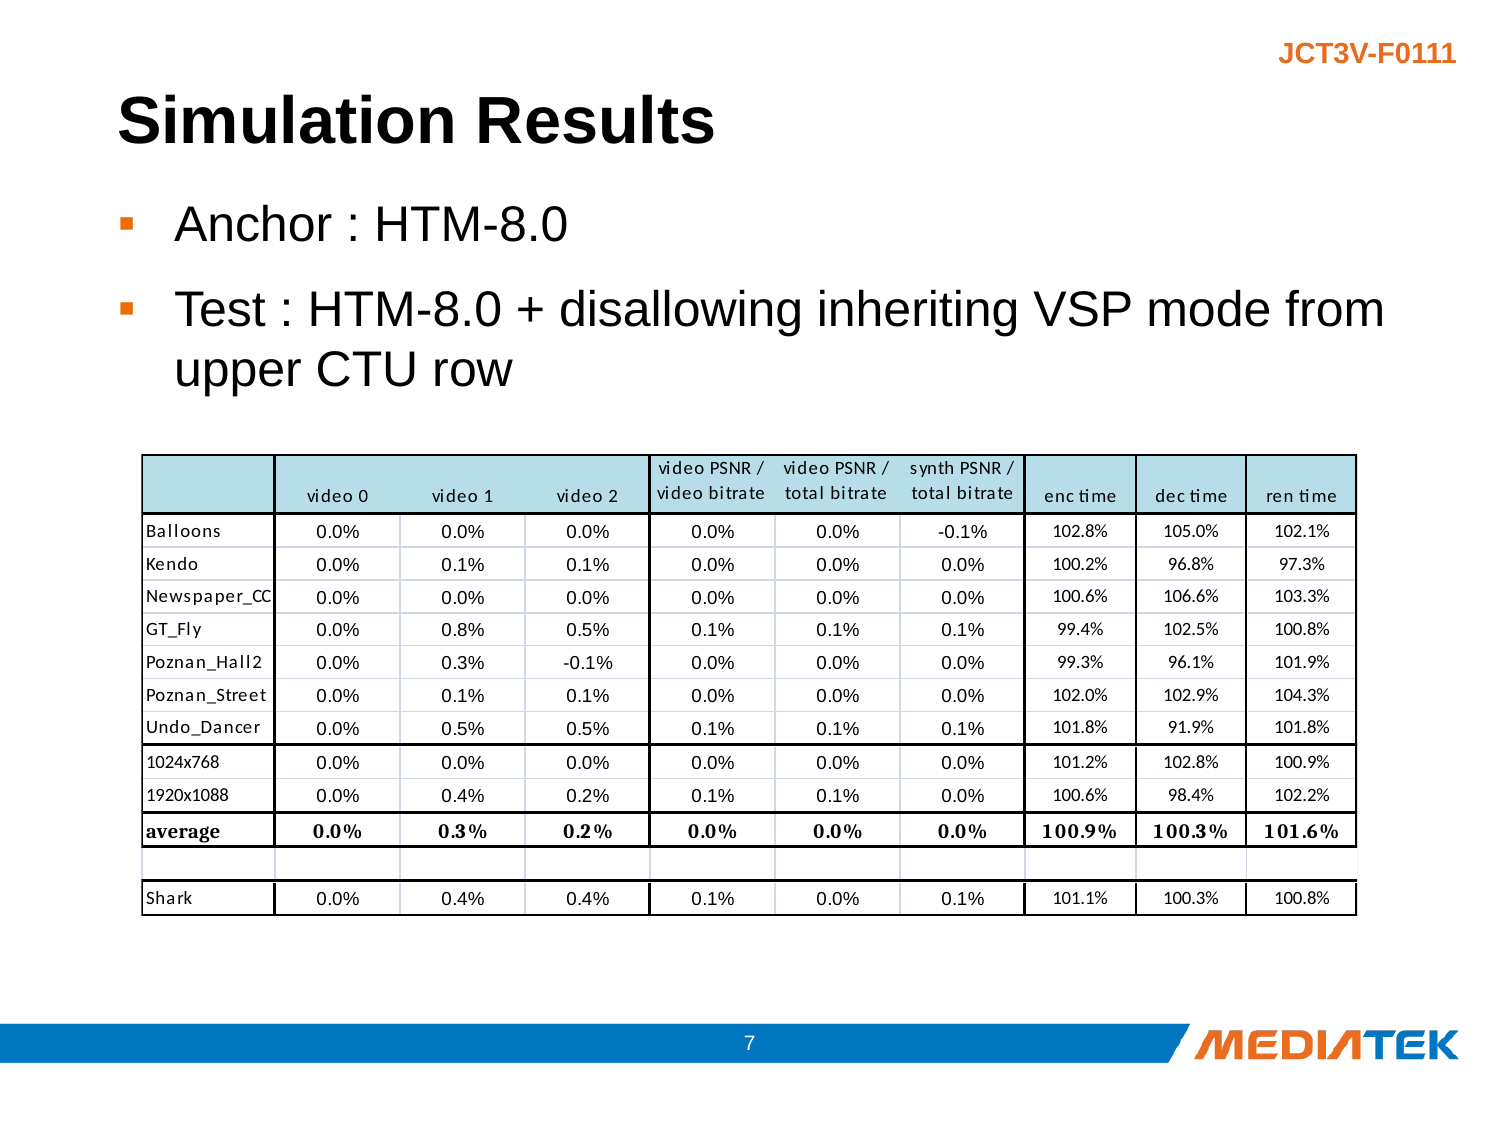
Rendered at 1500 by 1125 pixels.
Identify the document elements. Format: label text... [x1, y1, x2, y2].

list Anchor : HTM-8.0 Test : HTM-8.0 + disallowing inheriting VSP mode from upper CTU row [102, 184, 1425, 915]
title Simulation Results [101, 62, 1425, 172]
picture [0, 1023, 711, 1063]
picture [141, 454, 1359, 918]
picture [789, 1023, 1459, 1063]
slide_number 6 [711, 1022, 789, 1090]
